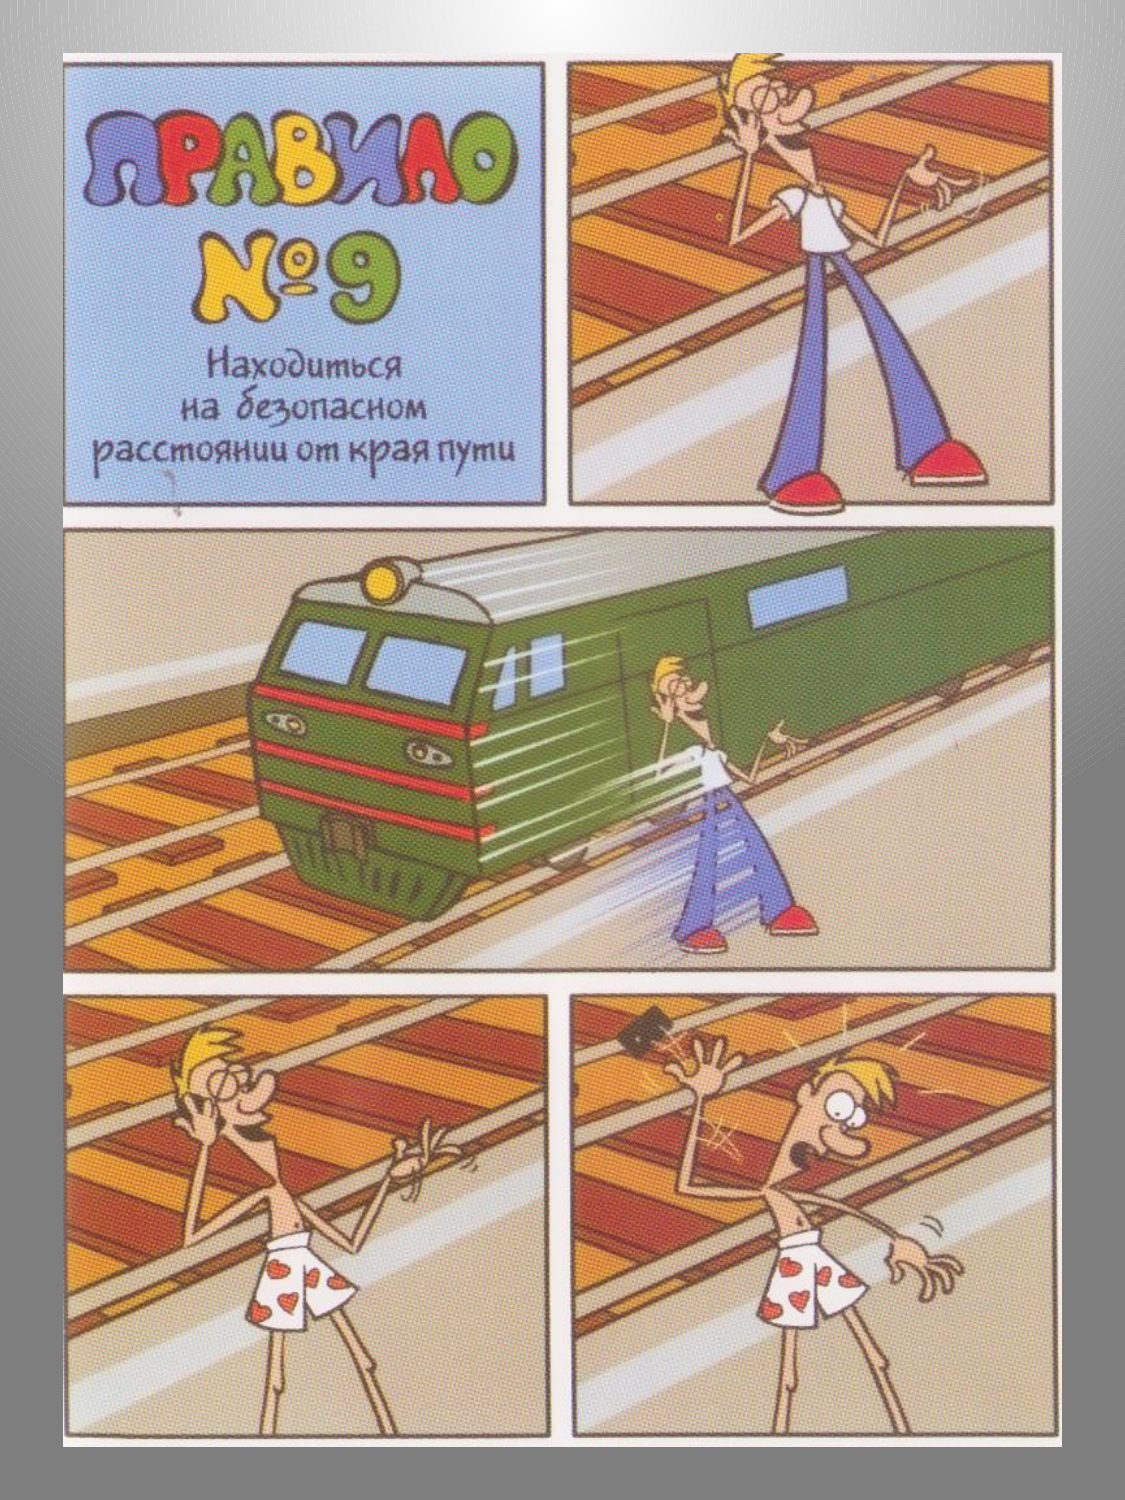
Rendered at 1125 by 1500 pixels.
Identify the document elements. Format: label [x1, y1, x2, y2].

picture [62, 52, 1062, 1448]
